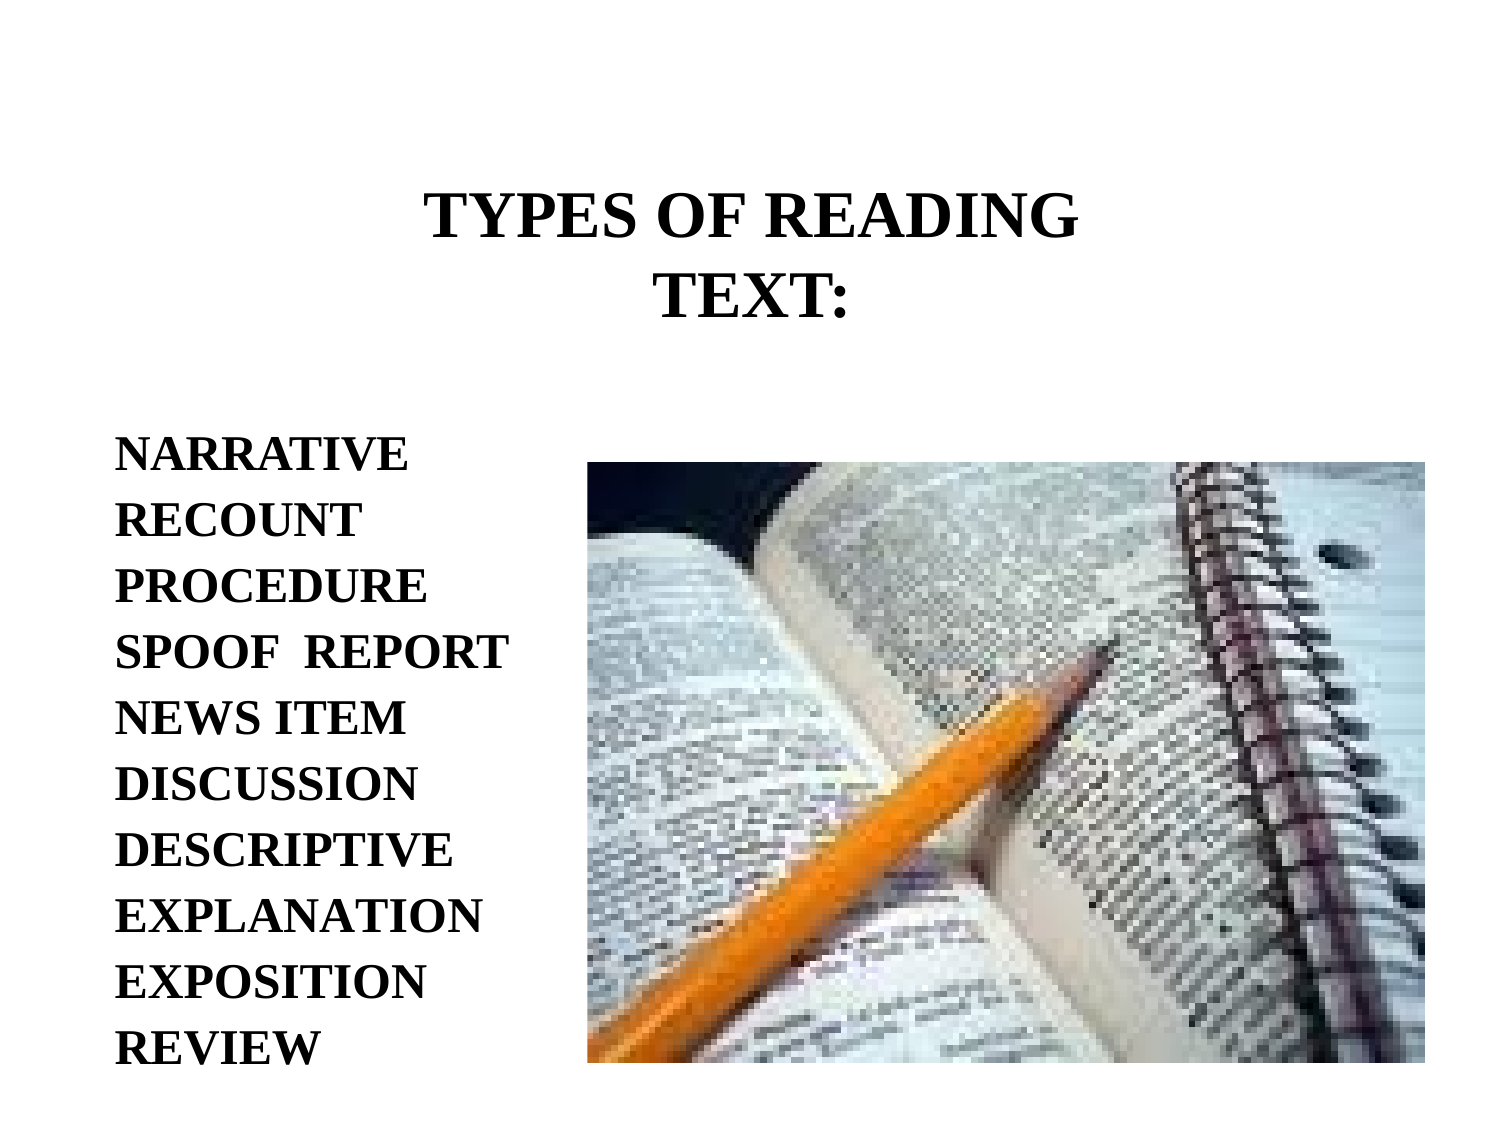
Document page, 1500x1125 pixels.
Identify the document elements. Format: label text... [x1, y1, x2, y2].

text_box NARRATIVE RECOUNT PROCEDURE SPOOF REPORT NEWS ITEM DISCUSSION DESCRIPTIVE EXPLANATION EXPOSITION REVIEW [112, 412, 553, 1075]
text_box [587, 462, 1425, 1063]
title TYPES OF READING TEXT: [339, 155, 1163, 346]
